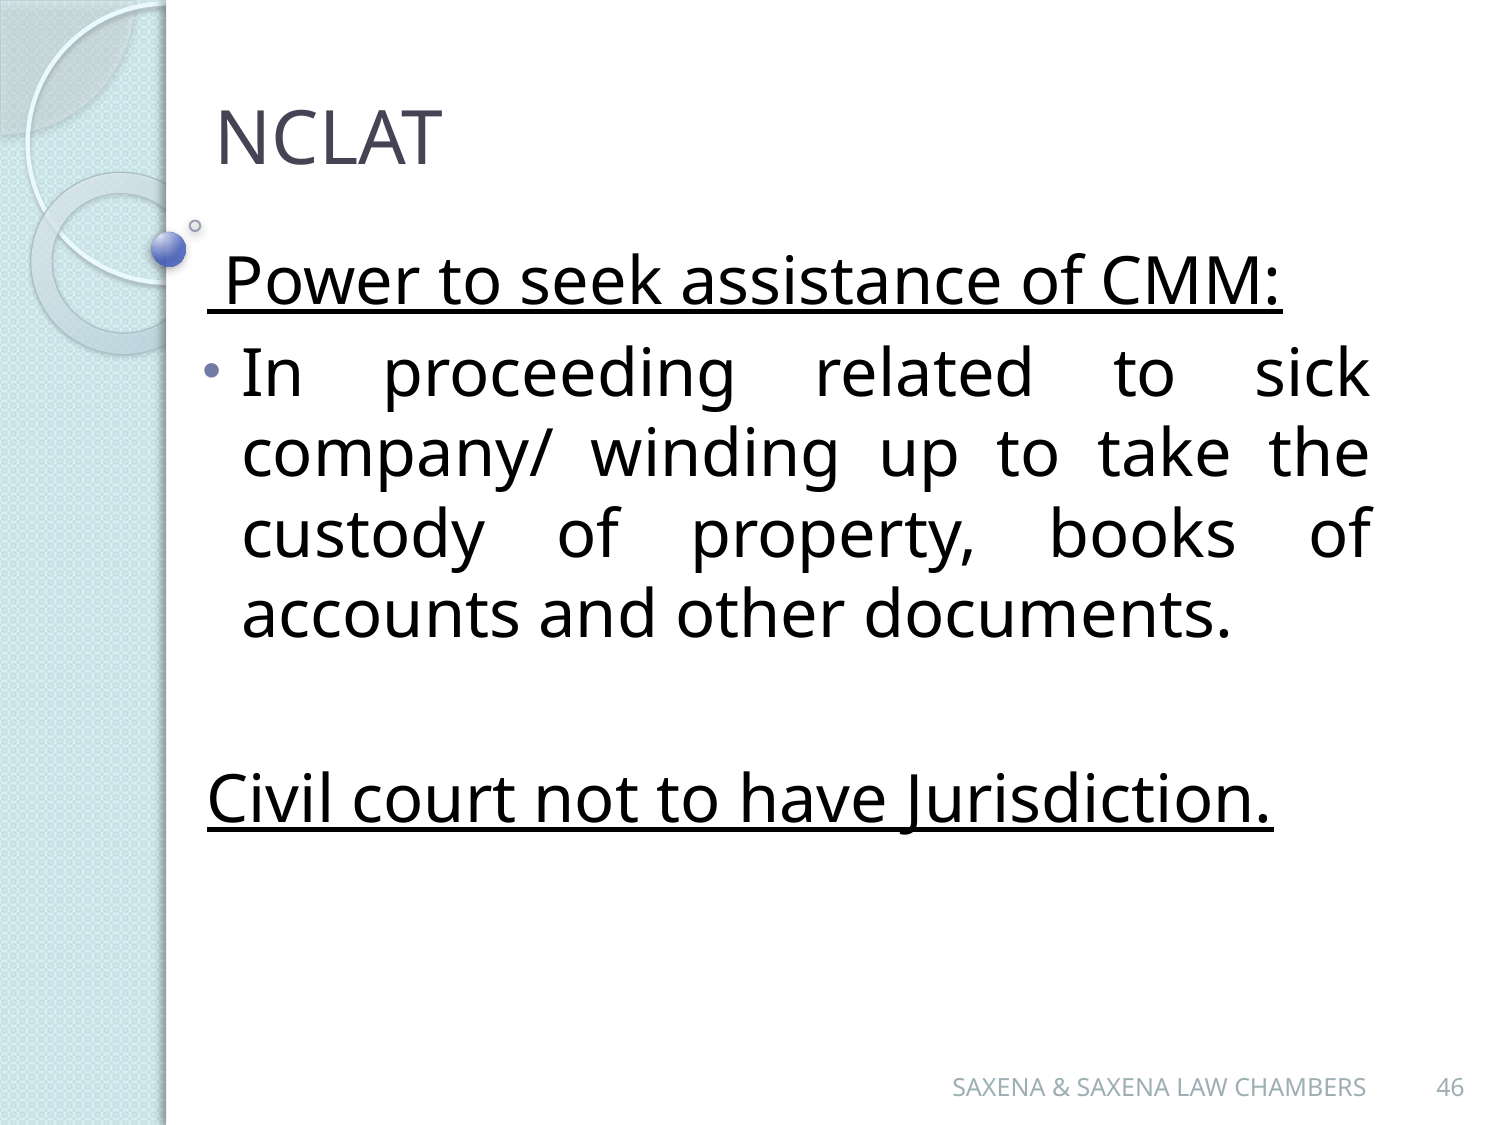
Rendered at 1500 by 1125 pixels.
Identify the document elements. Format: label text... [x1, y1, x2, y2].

slide_number 46 [1413, 1034, 1488, 1113]
subtitle Power to seek assistance of CMM: In proceeding related to sick company/ winding up to take the custody of property, books of accounts and other documents. Civil court not to have Jurisdiction. [187, 237, 1388, 1025]
footer SAXENA & SAXENA LAW CHAMBERS [937, 1034, 1413, 1113]
title NCLAT [200, 37, 1363, 188]
